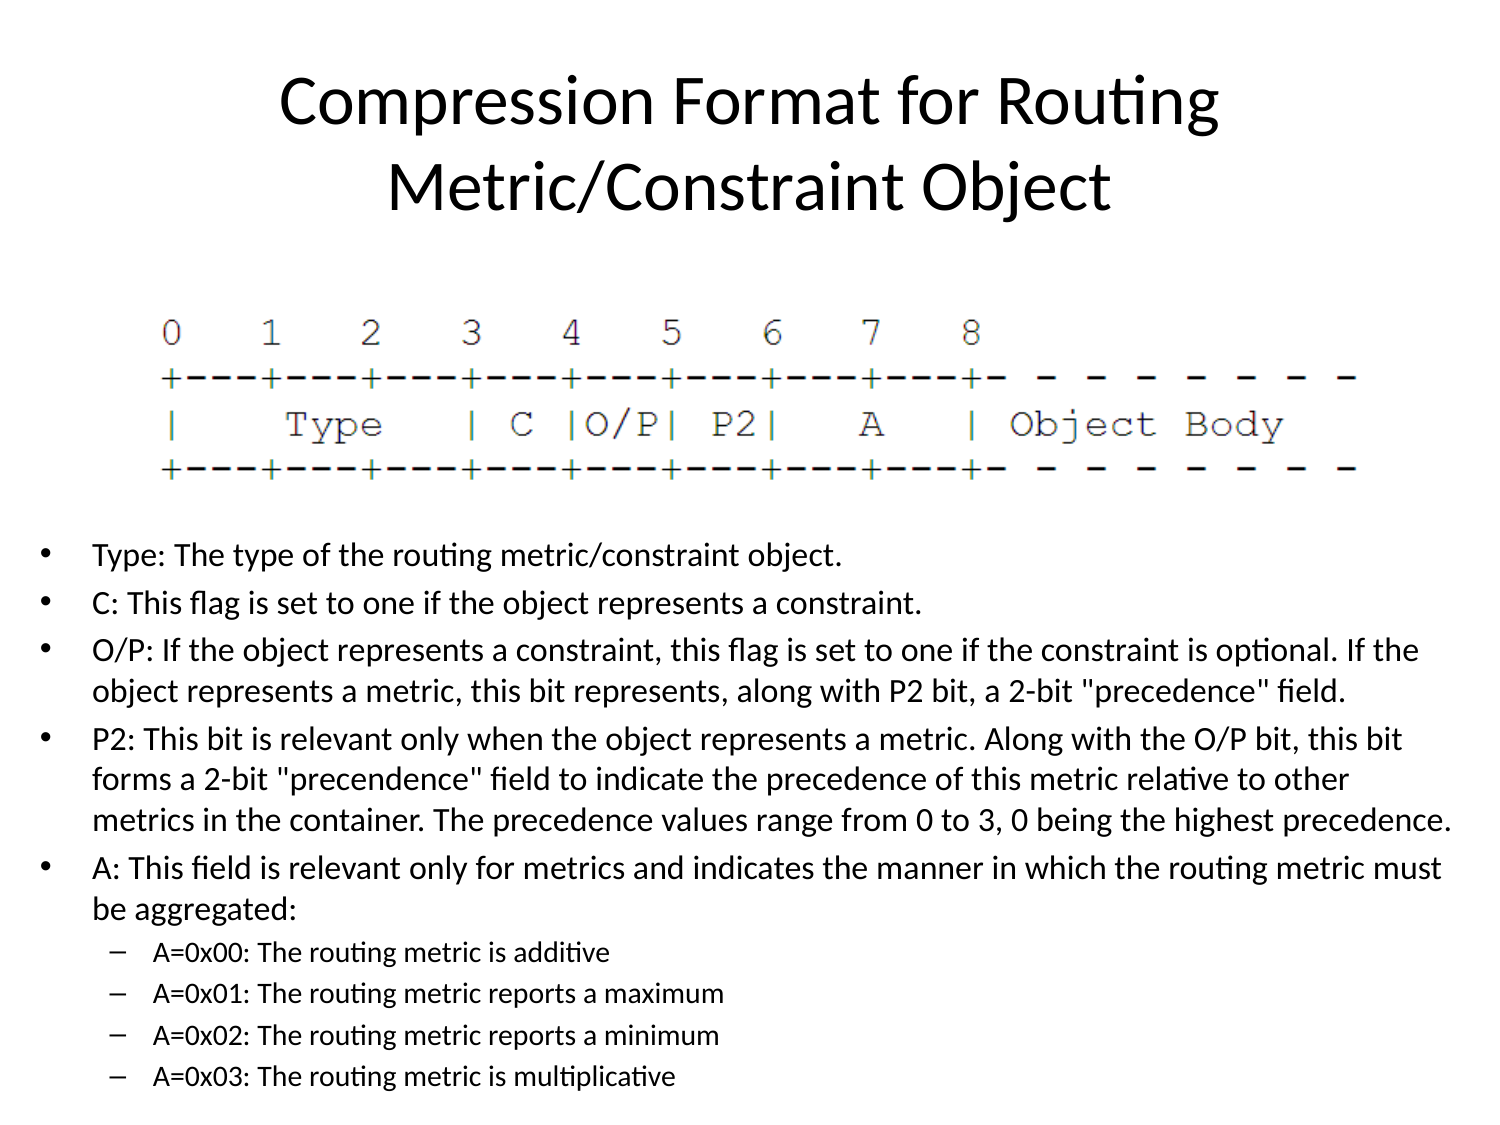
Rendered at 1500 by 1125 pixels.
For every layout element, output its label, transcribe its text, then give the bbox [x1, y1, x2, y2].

title Compression Format for Routing Metric/Constraint Object [75, 45, 1425, 233]
list Type: The type of the routing metric/constraint object. C: This flag is set to one if the object represents a constraint. O/P: If the object represents a constraint, this flag is set to one if the constraint is optional. If the object represents a metric, this bit represents, along with P2 bit, a 2-bit "precedence" field. P2: This bit is relevant only when the object represents a metric. Along with the O/P bit, this bit forms a 2-bit "precendence" field to indicate the precedence of this metric relative to other metrics in the container. The precedence values range from 0 to 3, 0 being the highest precedence. A: This field is relevant only for metrics and indicates the manner in which the routing metric must be aggregated: A=0x00: The routing metric is additive A=0x01: The routing metric reports a maximum A=0x02: The routing metric reports a minimum A=0x03: The routing metric is multiplicative [24, 525, 1475, 1125]
picture [124, 287, 1401, 538]
